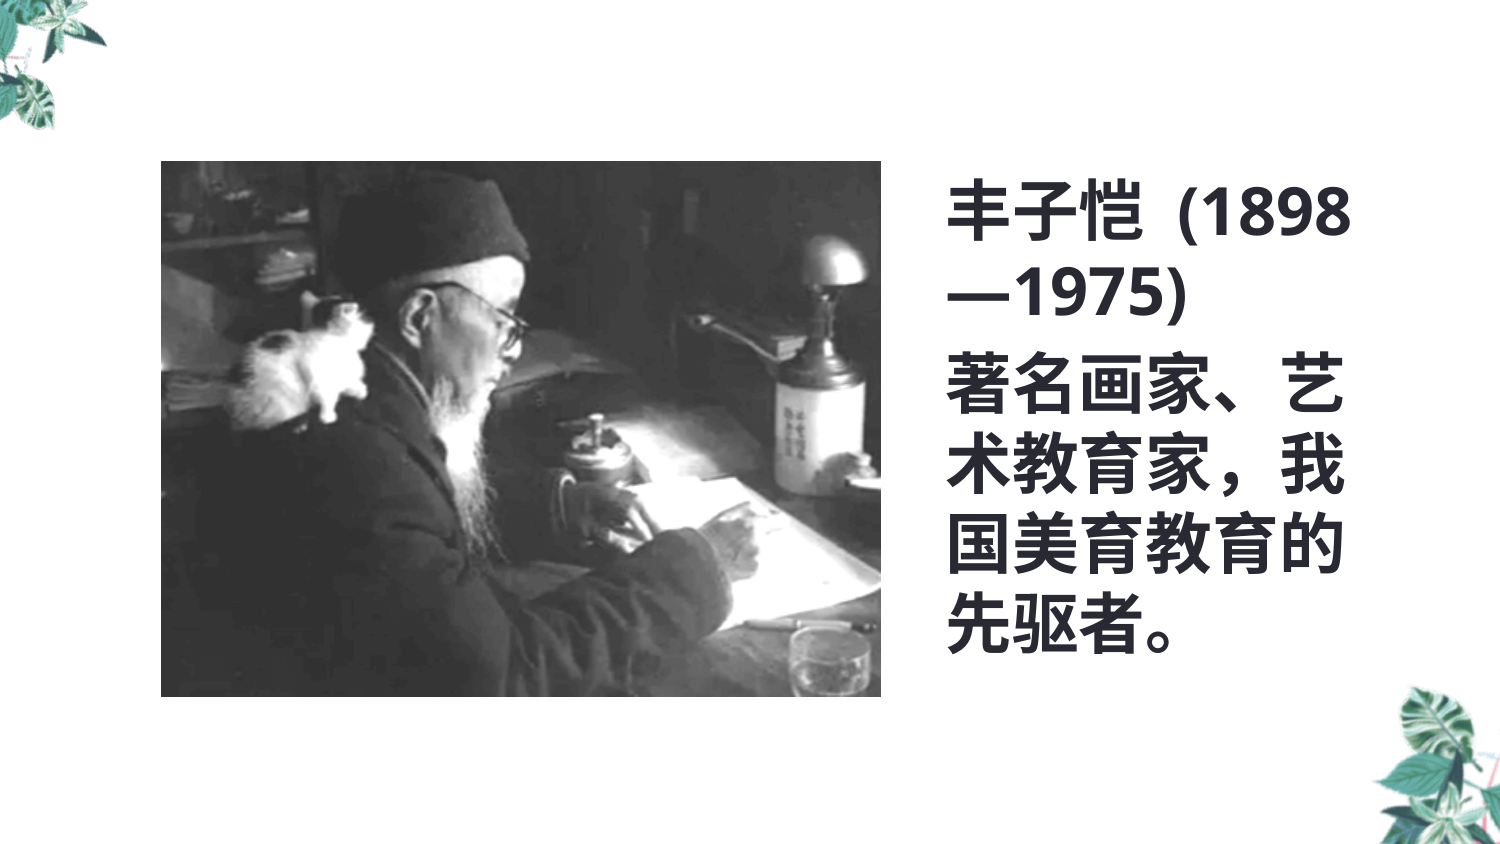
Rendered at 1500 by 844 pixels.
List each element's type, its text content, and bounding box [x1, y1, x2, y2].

picture [1294, 595, 1500, 844]
picture [0, 0, 148, 167]
text_box 丰子恺 (1898—1975) 著名画家、艺术教育家，我国美育教育的先驱者。 [930, 161, 1426, 683]
picture [161, 160, 881, 697]
